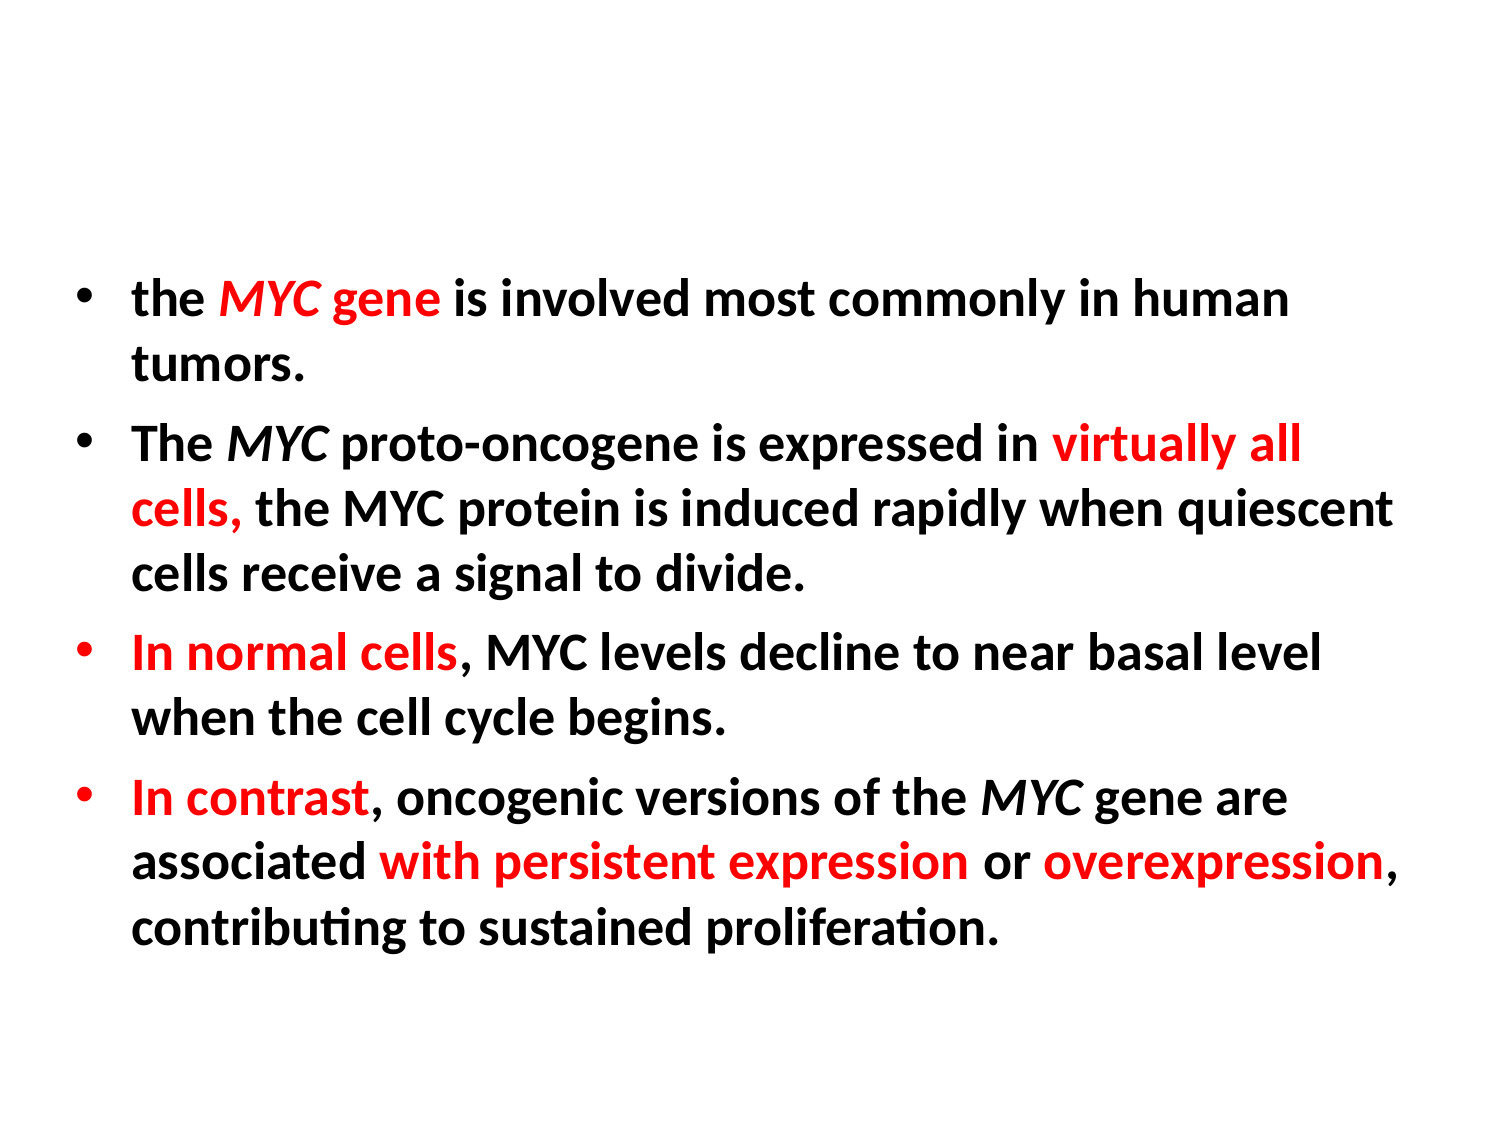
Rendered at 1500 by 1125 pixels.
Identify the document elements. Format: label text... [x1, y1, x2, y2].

list the MYC gene is involved most commonly in human tumors. The MYC proto-oncogene is expressed in virtually all cells, the MYC protein is induced rapidly when quiescent cells receive a signal to divide. In normal cells, MYC levels decline to near basal level when the cell cycle begins. In contrast, oncogenic versions of the MYC gene are associated with persistent expression or overexpression, contributing to sustained proliferation. [75, 262, 1425, 1005]
